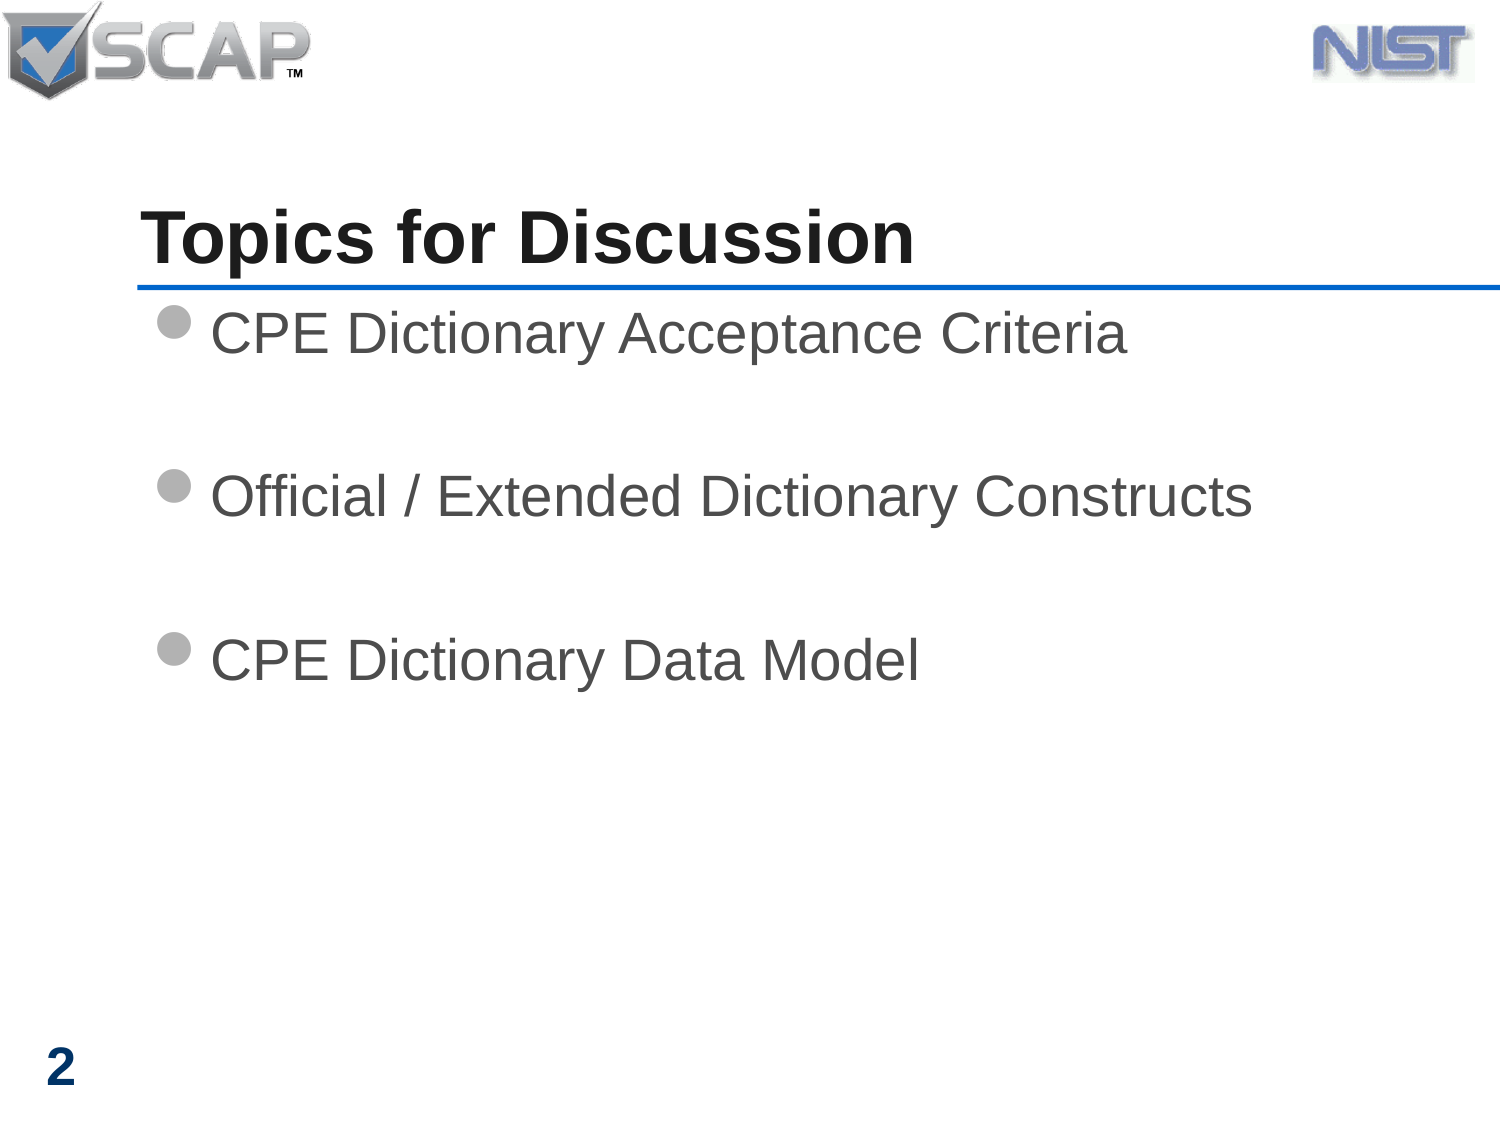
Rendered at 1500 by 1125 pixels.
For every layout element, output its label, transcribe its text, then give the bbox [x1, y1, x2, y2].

slide_number 2 [13, 1023, 111, 1105]
list CPE Dictionary Acceptance Criteria Official / Extended Dictionary Constructs CPE Dictionary Data Model [137, 287, 1400, 1026]
title Topics for Discussion [124, 99, 1426, 288]
picture [1312, 24, 1475, 83]
picture [0, 0, 313, 103]
